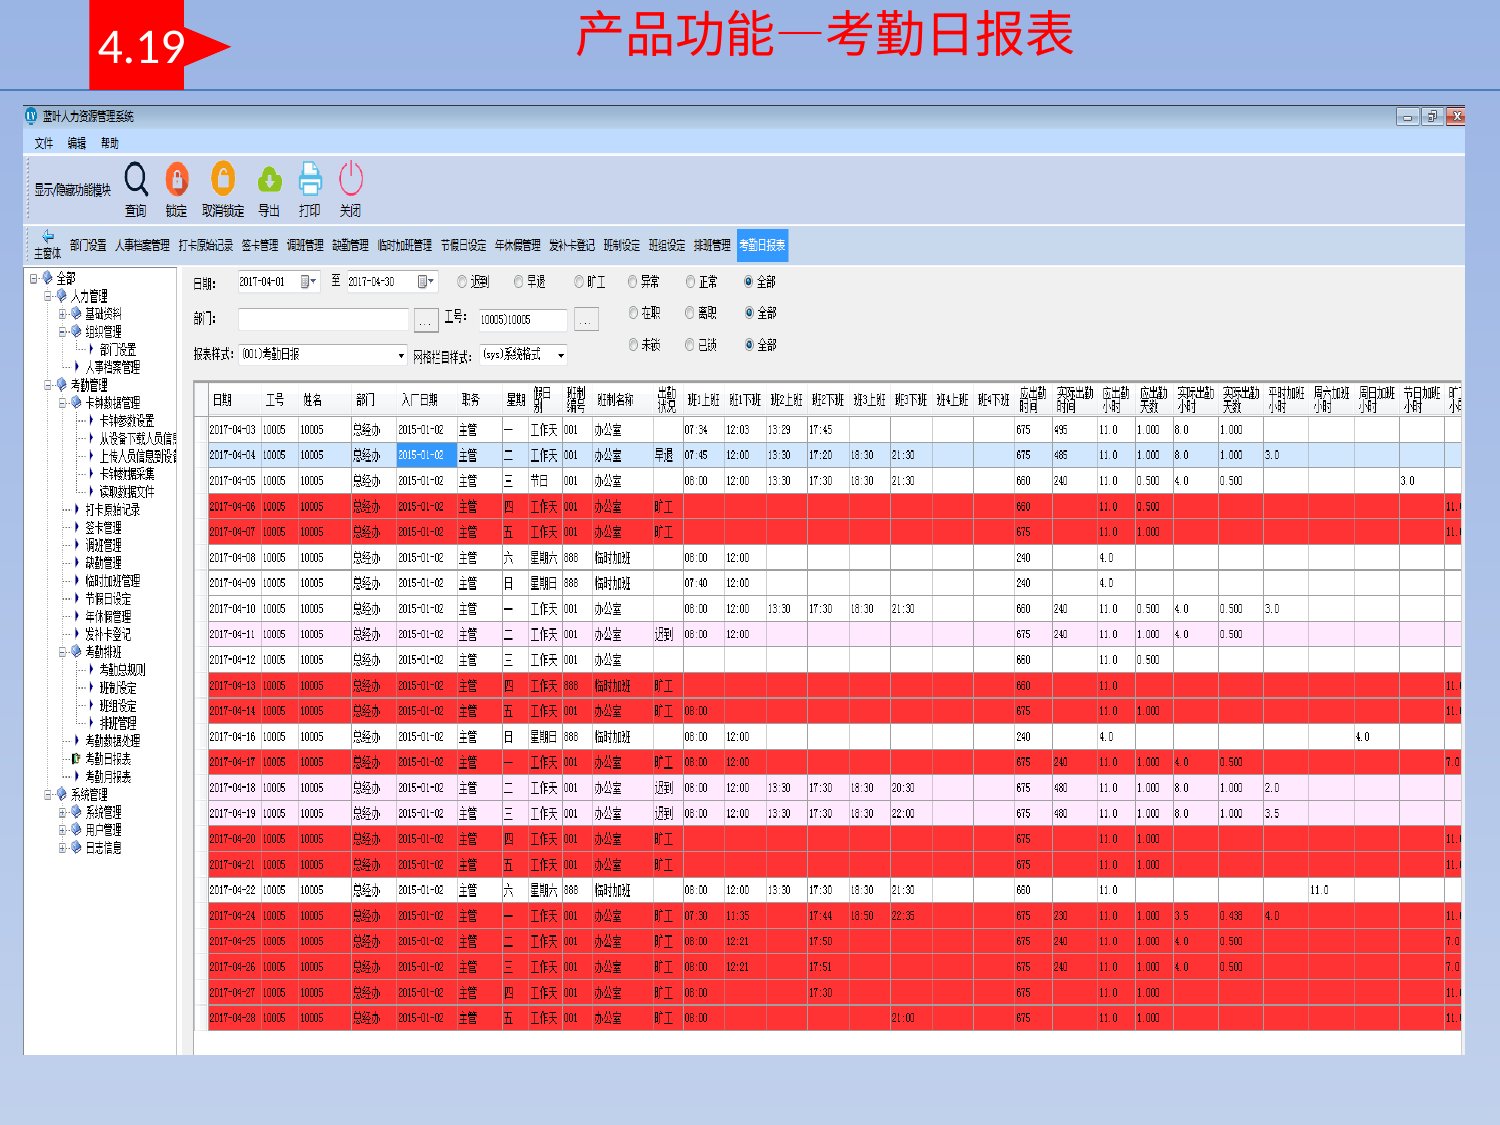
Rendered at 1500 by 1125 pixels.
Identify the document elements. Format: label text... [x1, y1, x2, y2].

text_box [87, 81, 186, 89]
text_box 产品功能—考勤日报表 [560, 0, 1161, 71]
text_box 4.19 [82, 6, 201, 81]
text_box [87, 0, 186, 6]
picture [23, 105, 1466, 1055]
text_box [201, 31, 234, 62]
